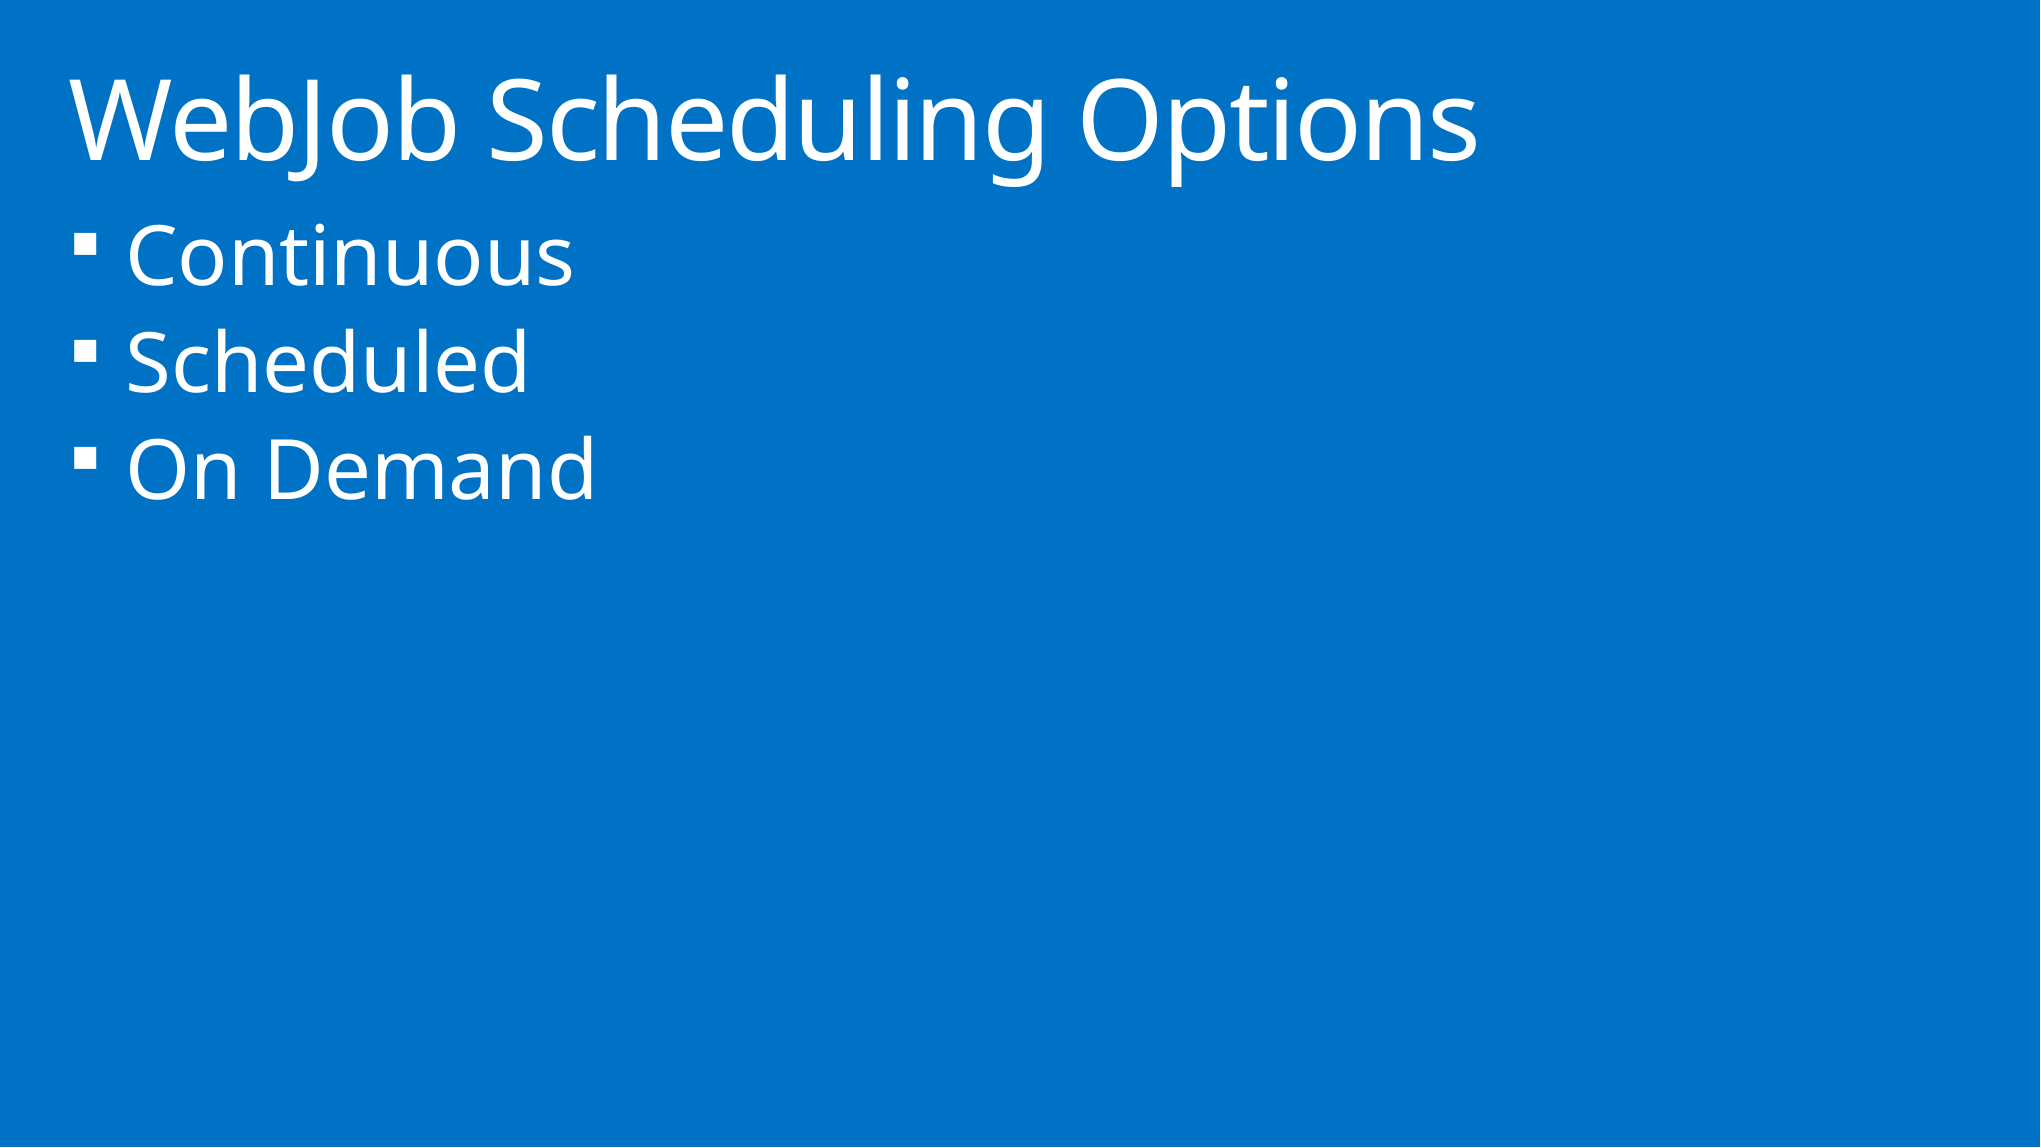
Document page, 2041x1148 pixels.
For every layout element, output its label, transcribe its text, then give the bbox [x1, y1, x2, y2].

list Continuous Scheduled On Demand [45, 199, 1996, 543]
title WebJob Scheduling Options [45, 48, 1996, 199]
